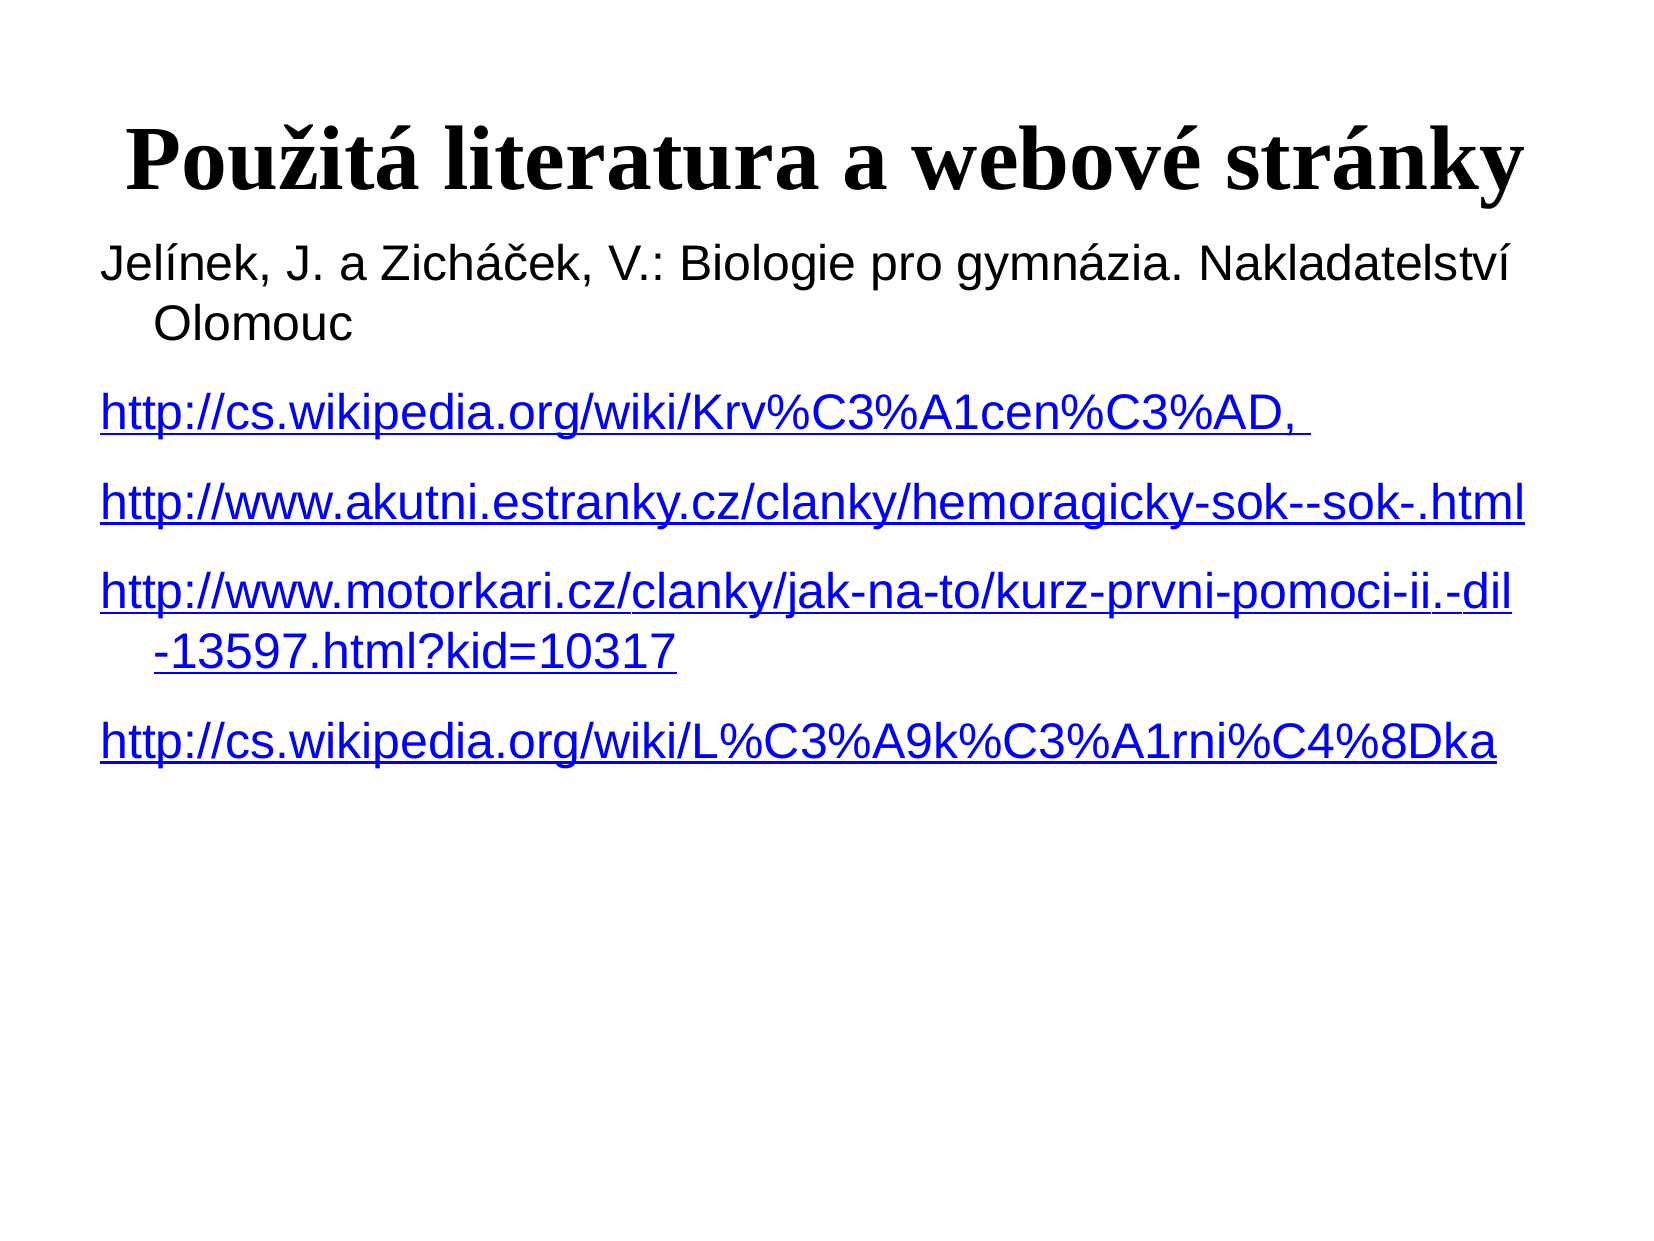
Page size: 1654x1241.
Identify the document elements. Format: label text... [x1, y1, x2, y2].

title Použitá literatura a webové stránky [82, 49, 1571, 230]
list Jelínek, J. a Zicháček, V.: Biologie pro gymnázia. Nakladatelství Olomouc http://cs.wikipedia.org/wiki/Krv%C3%A1cen%C3%AD, http://www.akutni.estranky.cz/clanky/hemoragicky-sok--sok-.html http://www.motorkari.cz/clanky/jak-na-to/kurz-prvni-pomoci-ii.-dil-13597.html?kid=10317 http://cs.wikipedia.org/wiki/L%C3%A9k%C3%A1rni%C4%8Dka [82, 230, 1571, 1109]
